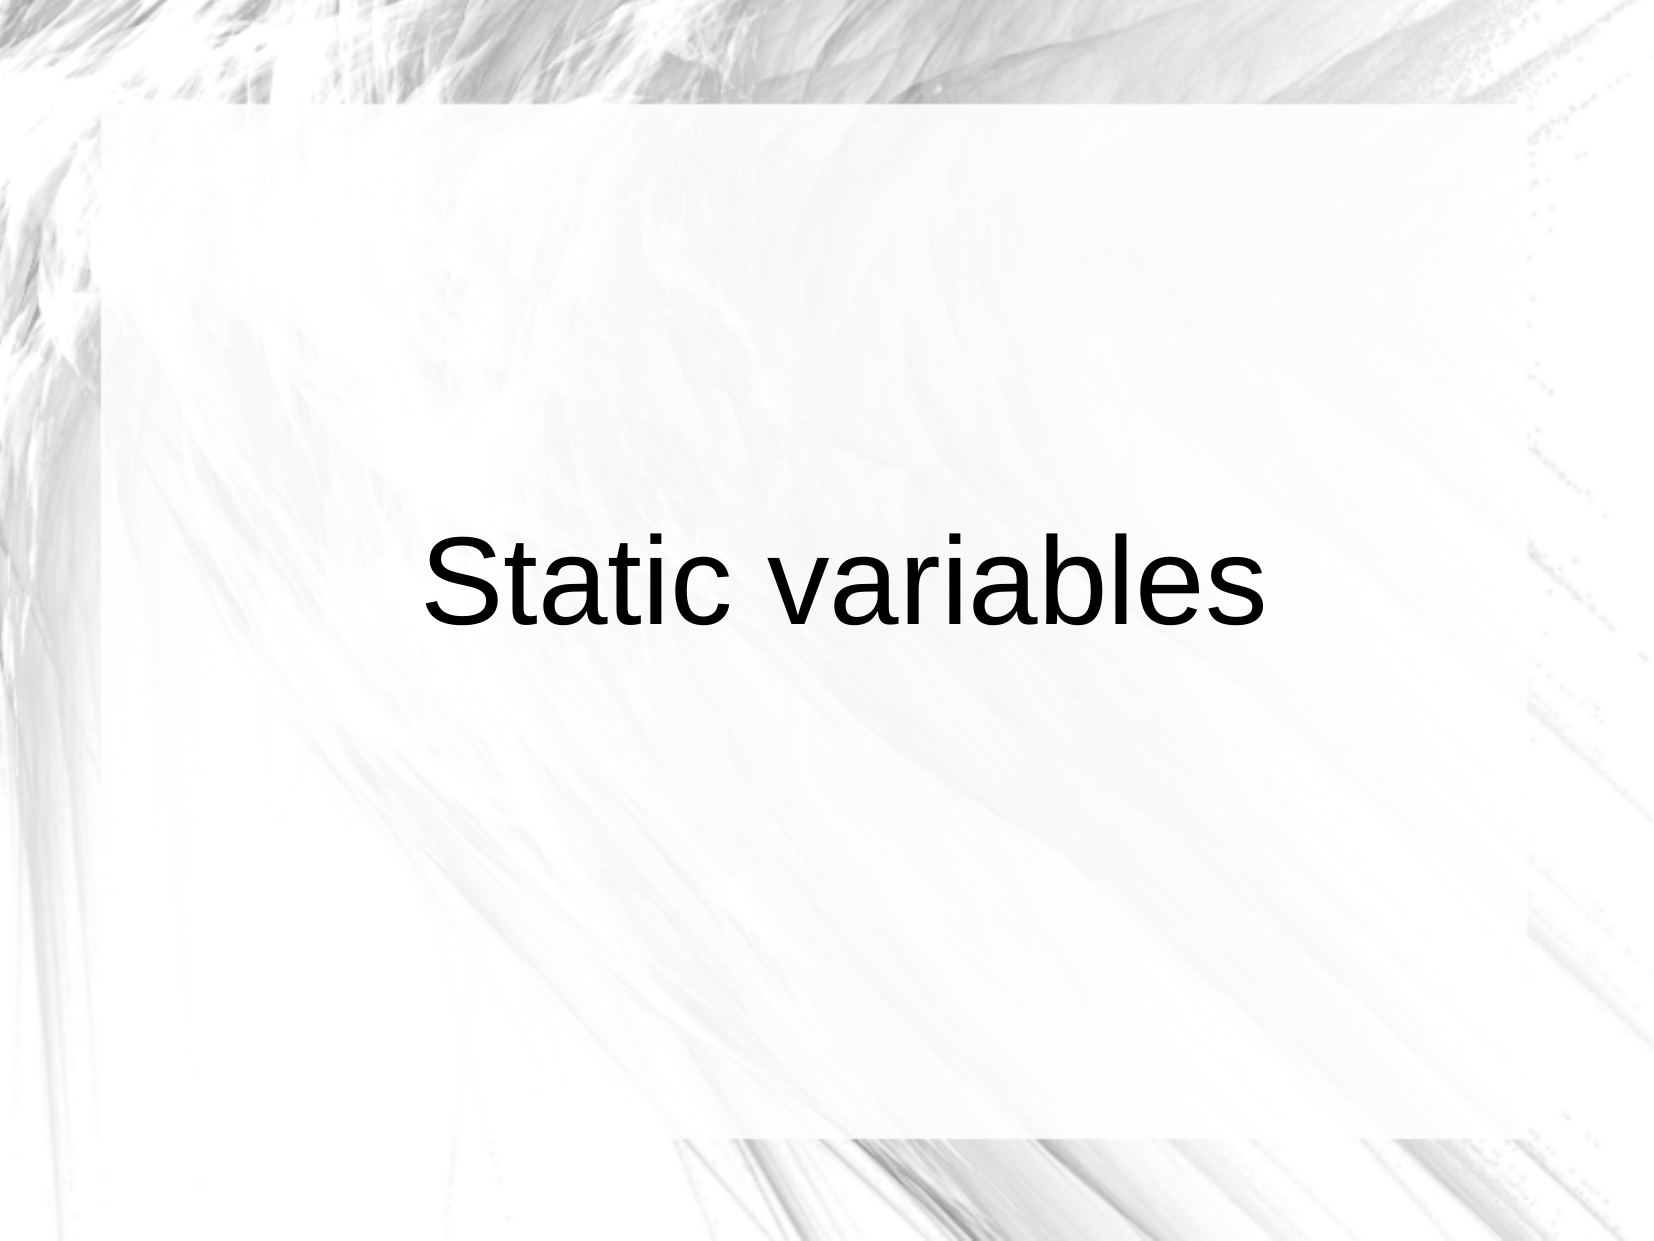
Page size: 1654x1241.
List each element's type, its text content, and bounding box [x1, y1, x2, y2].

list Static variables [118, 319, 1571, 1102]
picture [0, 0, 1654, 1241]
